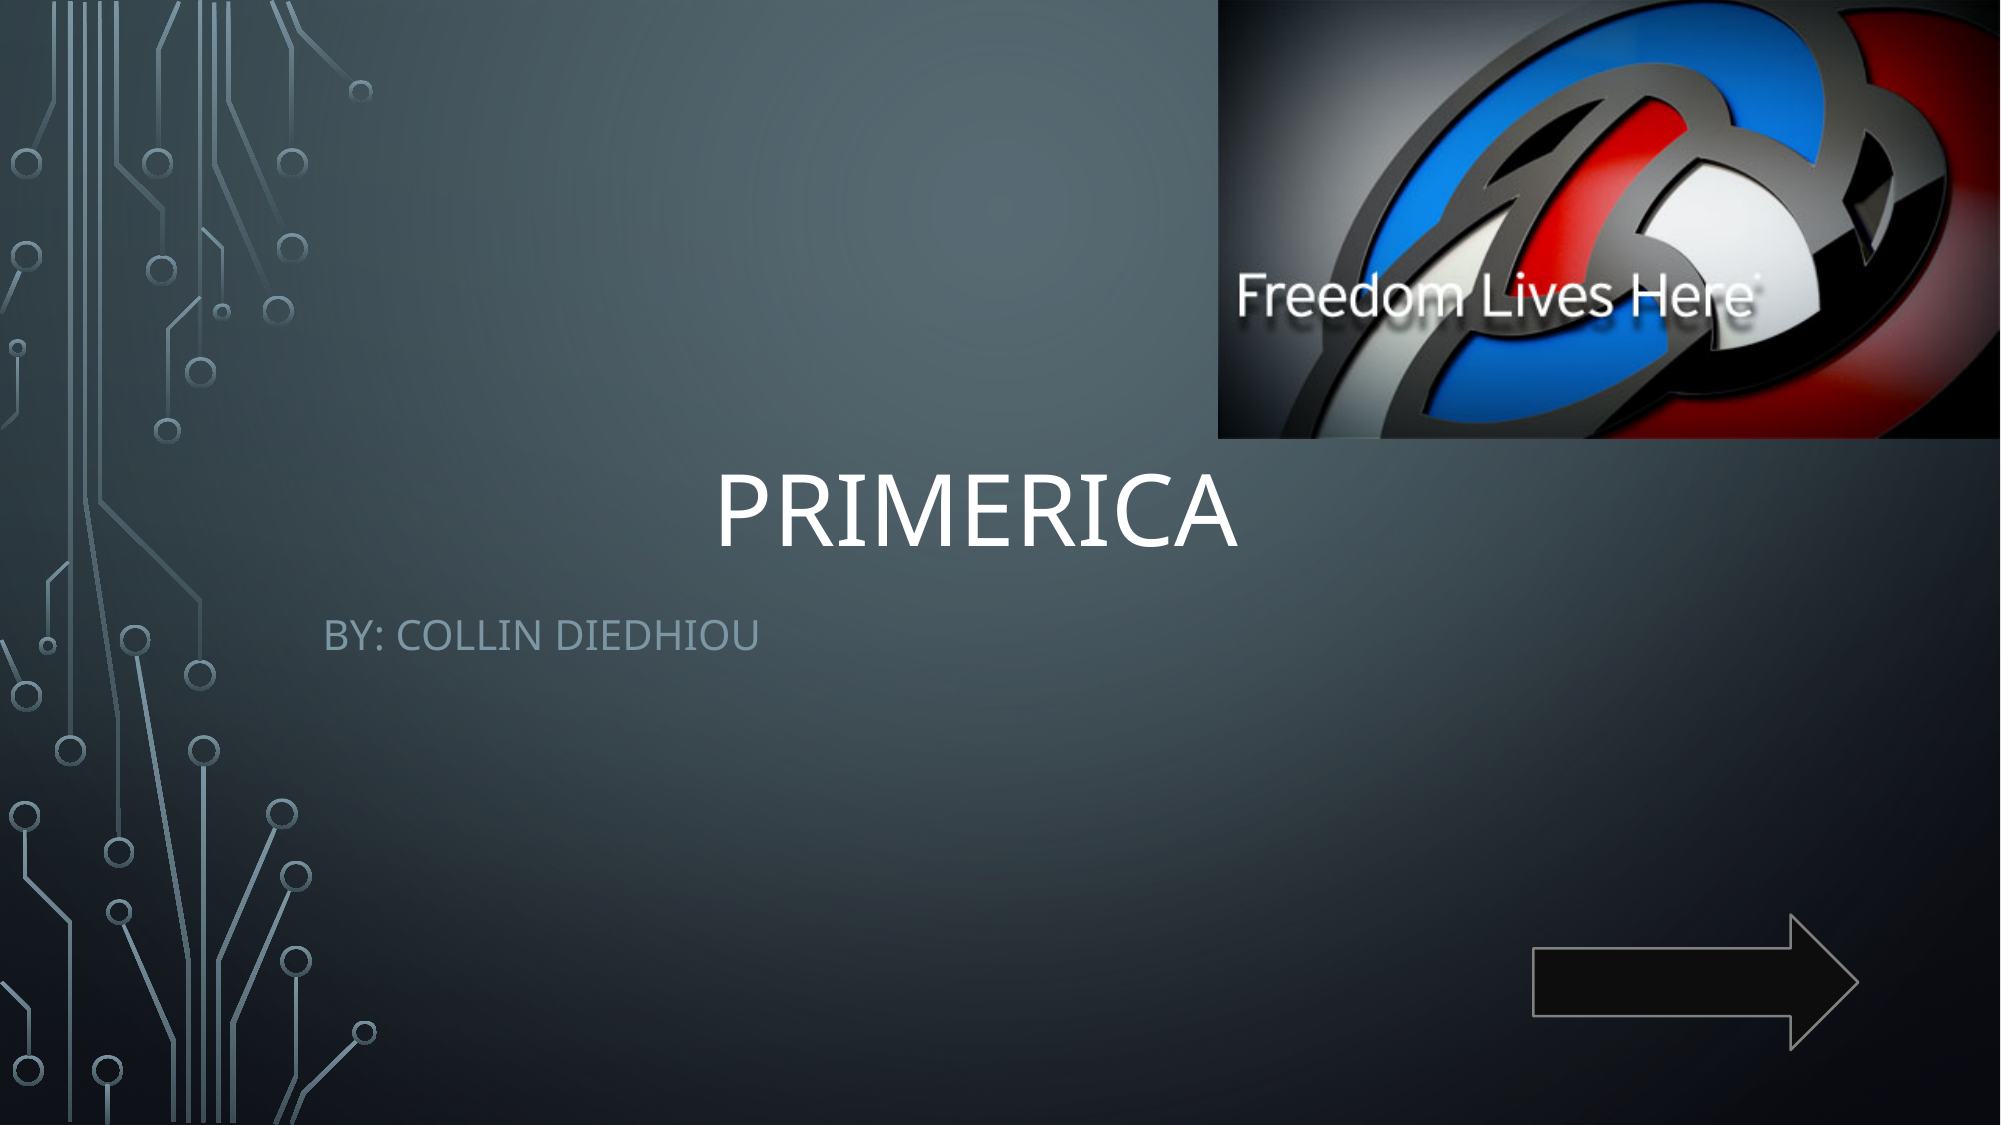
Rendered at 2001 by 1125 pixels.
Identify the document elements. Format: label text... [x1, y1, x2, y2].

title Primerica [307, 184, 1750, 576]
text_box [1532, 913, 1860, 1052]
picture [1218, 0, 2000, 440]
subtitle By: Collin Diedhiou [307, 590, 1750, 863]
